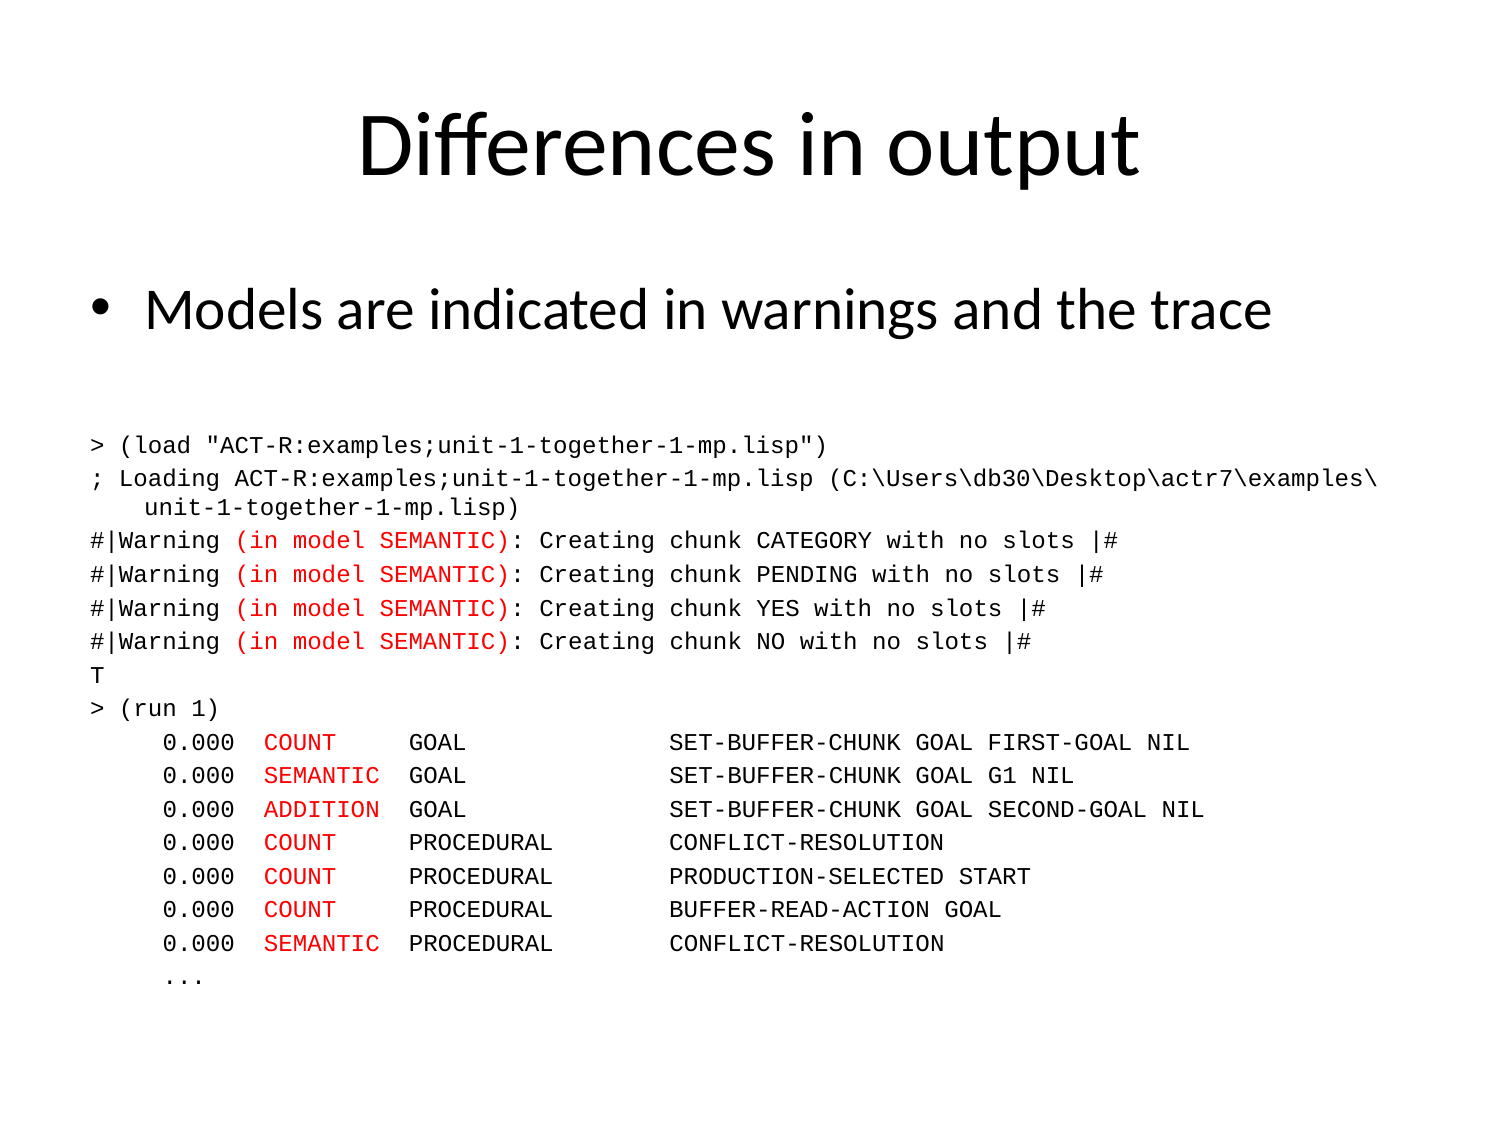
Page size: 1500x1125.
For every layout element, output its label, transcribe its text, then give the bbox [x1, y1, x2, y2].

title Differences in output [75, 45, 1425, 233]
list Models are indicated in warnings and the trace > (load "ACT-R:examples;unit-1-together-1-mp.lisp") ; Loading ACT-R:examples;unit-1-together-1-mp.lisp (C:\Users\db30\Desktop\actr7\examples\unit-1-together-1-mp.lisp) #|Warning (in model SEMANTIC): Creating chunk CATEGORY with no slots |# #|Warning (in model SEMANTIC): Creating chunk PENDING with no slots |# #|Warning (in model SEMANTIC): Creating chunk YES with no slots |# #|Warning (in model SEMANTIC): Creating chunk NO with no slots |# T > (run 1) 0.000 COUNT GOAL SET-BUFFER-CHUNK GOAL FIRST-GOAL NIL 0.000 SEMANTIC GOAL SET-BUFFER-CHUNK GOAL G1 NIL 0.000 ADDITION GOAL SET-BUFFER-CHUNK GOAL SECOND-GOAL NIL 0.000 COUNT PROCEDURAL CONFLICT-RESOLUTION 0.000 COUNT PROCEDURAL PRODUCTION-SELECTED START 0.000 COUNT PROCEDURAL BUFFER-READ-ACTION GOAL 0.000 SEMANTIC PROCEDURAL CONFLICT-RESOLUTION ... [75, 262, 1425, 1005]
